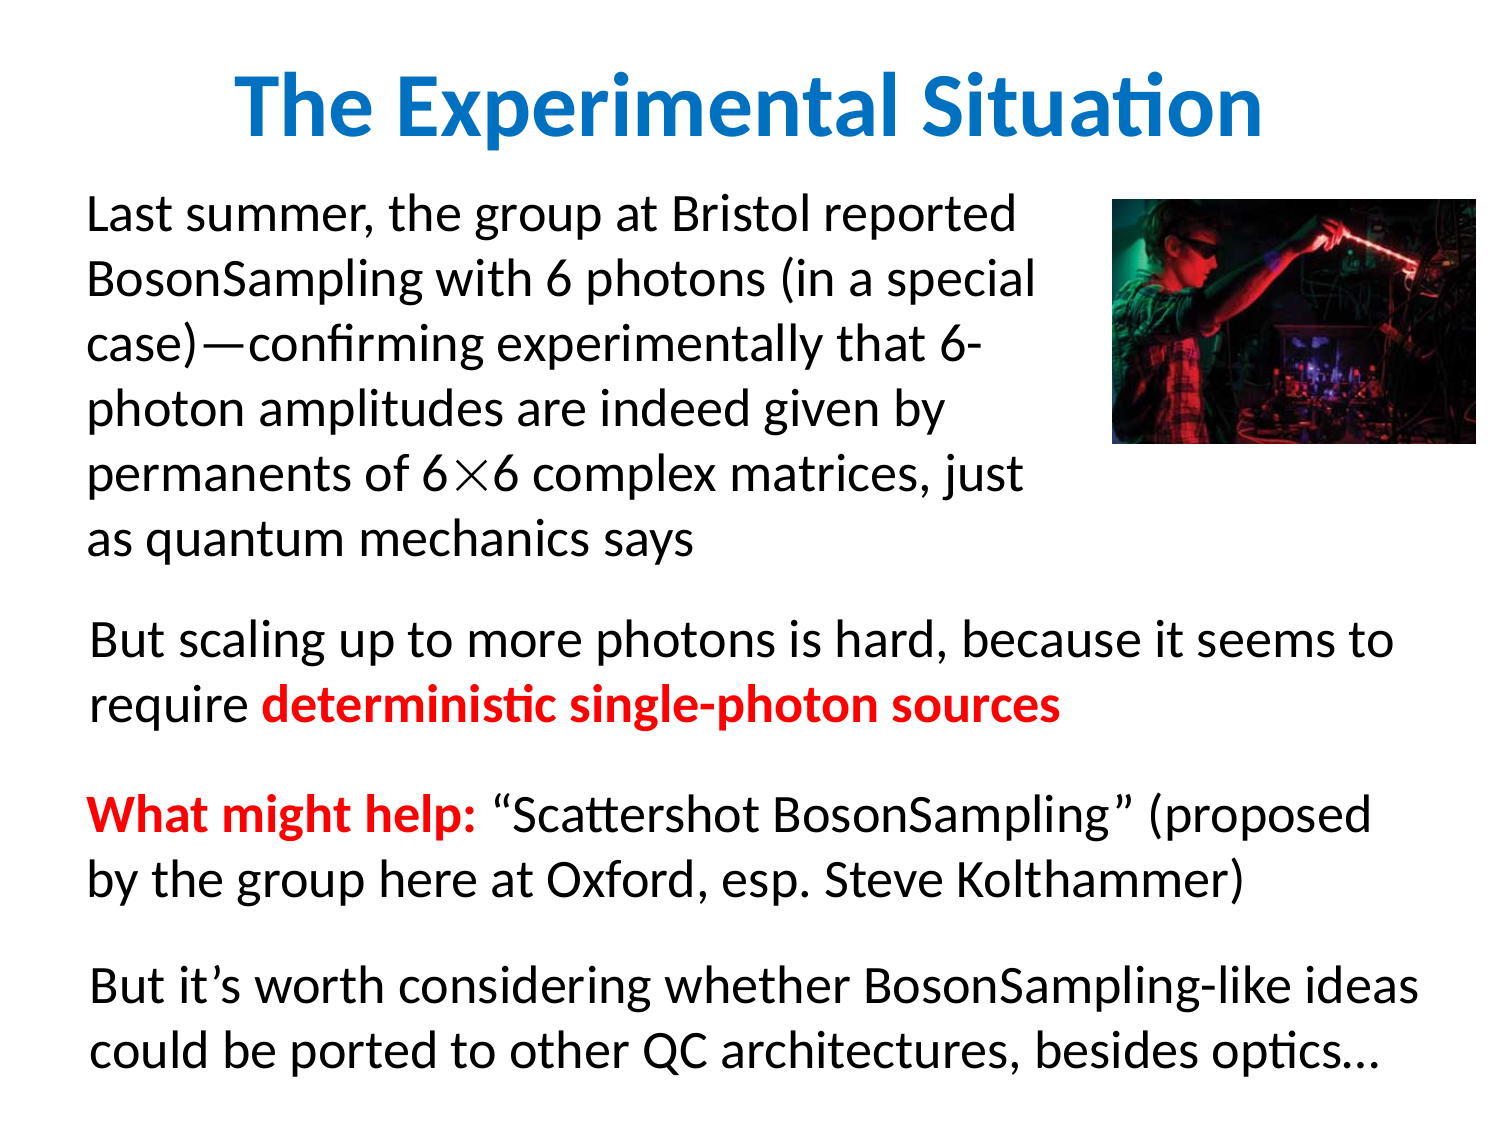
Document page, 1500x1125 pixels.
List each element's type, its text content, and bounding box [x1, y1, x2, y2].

picture [1112, 199, 1477, 444]
text_box But it’s worth considering whether BosonSampling-like ideas could be ported to other QC architectures, besides optics… [74, 942, 1441, 1088]
text_box What might help: “Scattershot BosonSampling” (proposed by the group here at Oxford, esp. Steve Kolthammer) [71, 770, 1438, 916]
text_box But scaling up to more photons is hard, because it seems to require deterministic single-photon sources [74, 595, 1441, 741]
text_box The Experimental Situation [74, 37, 1425, 163]
text_box Last summer, the group at Bristol reported BosonSampling with 6 photons (in a special case)—confirming experimentally that 6-photon amplitudes are indeed given by permanents of 66 complex matrices, just as quantum mechanics says [71, 169, 1088, 575]
